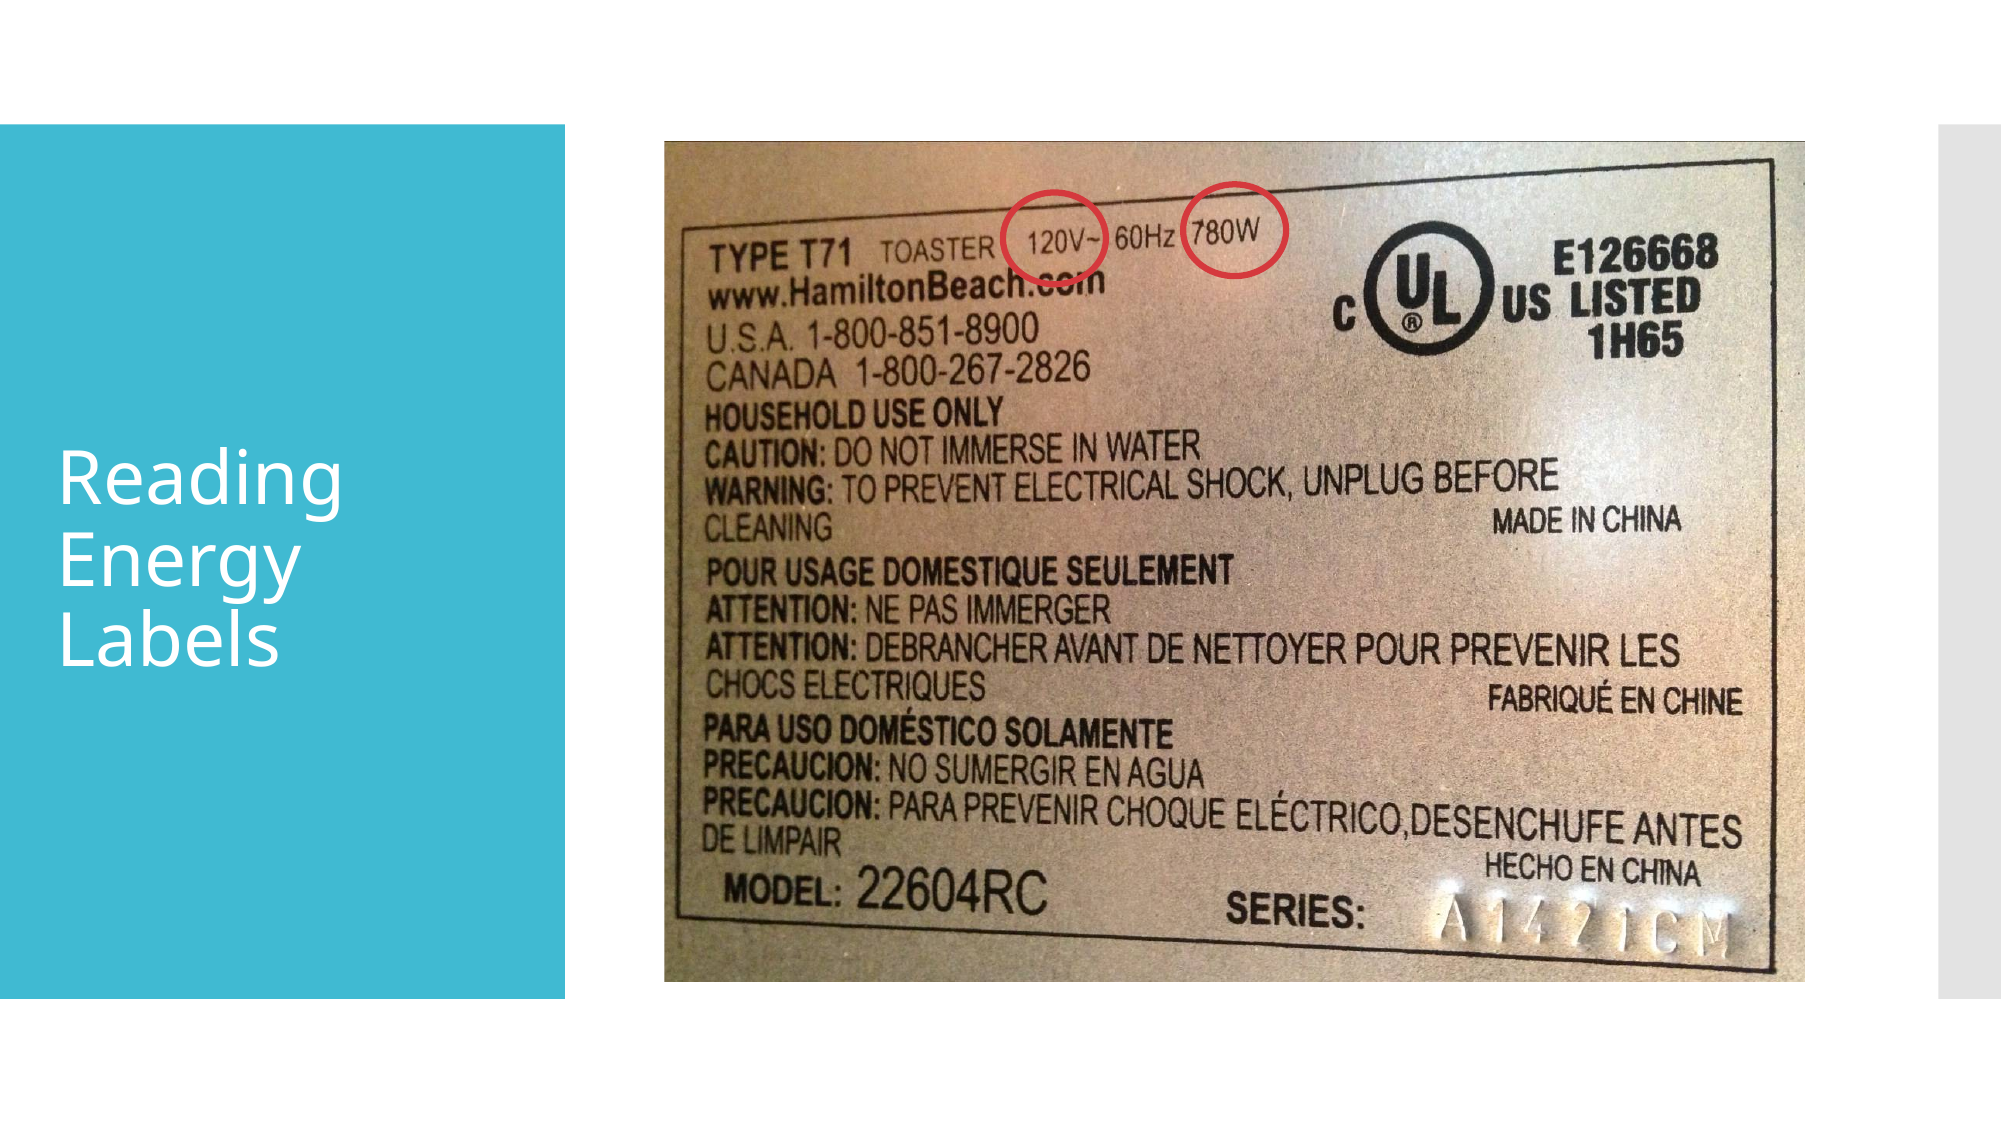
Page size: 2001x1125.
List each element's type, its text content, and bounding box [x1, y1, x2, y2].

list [664, 141, 1806, 982]
title Reading Energy Labels [41, 184, 525, 940]
